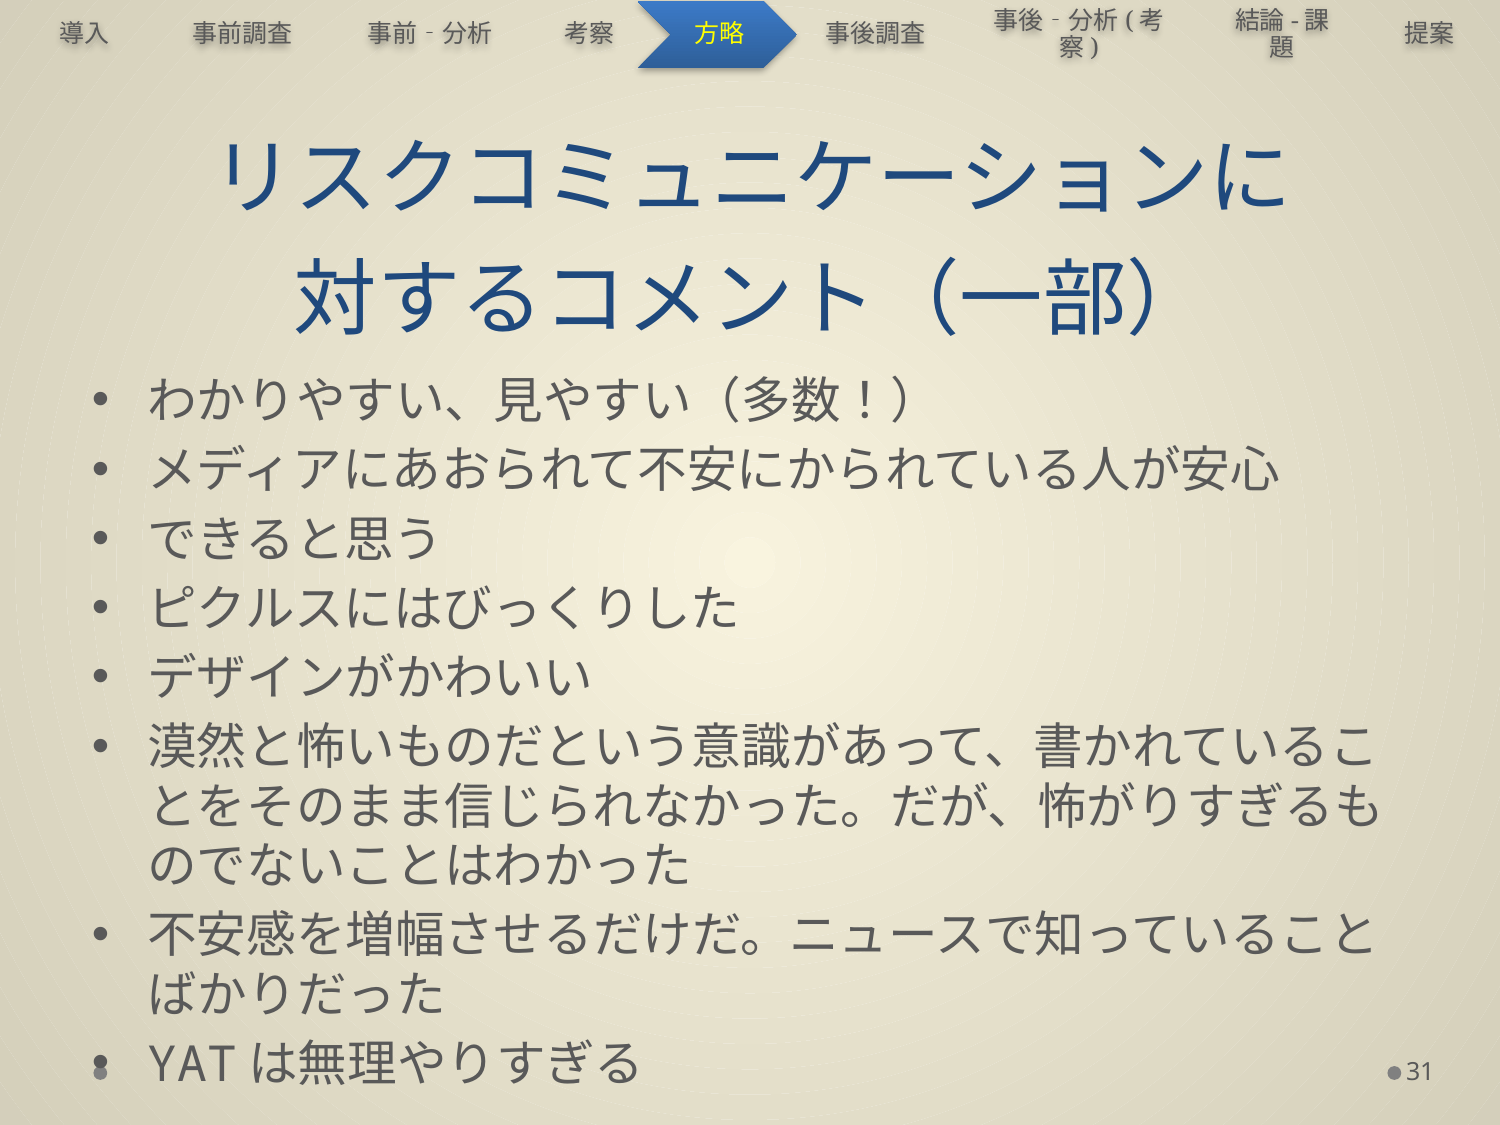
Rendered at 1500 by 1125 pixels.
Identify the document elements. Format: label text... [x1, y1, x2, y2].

slide_number 31 [1401, 1042, 1494, 1103]
title リスクコミュニケーションに 対するコメント（一部） [76, 90, 1427, 353]
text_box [5, 0, 1500, 69]
list わかりやすい、見やすい（多数！） メディアにあおられて不安にかられている人が安心 できると思う ピクルスにはびっくりした デザインがかわいい 漠然と怖いものだという意識があって、書かれていることをそのまま信じられなかった。だが、怖がりすぎるものでないことはわかった 不安感を増幅させるだけだ。ニュースで知っていることばかりだった YATは無理やりすぎる [76, 361, 1428, 1105]
